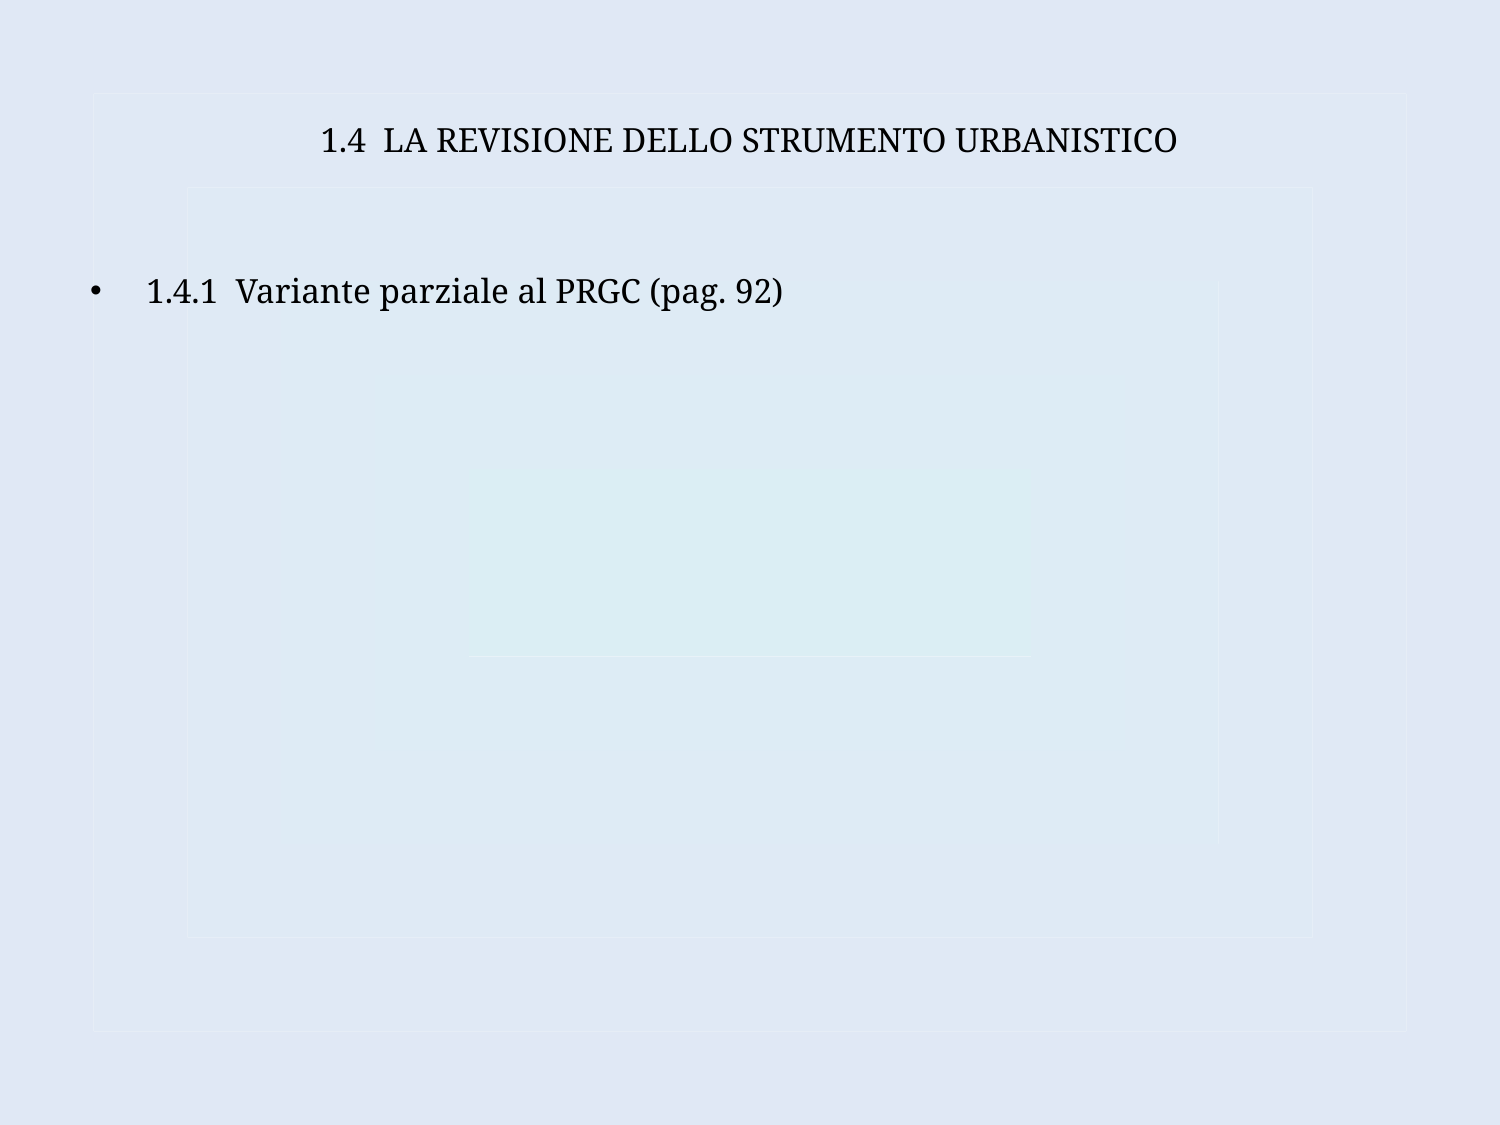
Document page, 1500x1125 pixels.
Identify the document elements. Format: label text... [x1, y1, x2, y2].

list 1.4.1 Variante parziale al PRGC (pag. 92) [75, 262, 1425, 1005]
title 1.4 LA REVISIONE DELLO STRUMENTO URBANISTICO [75, 45, 1425, 233]
